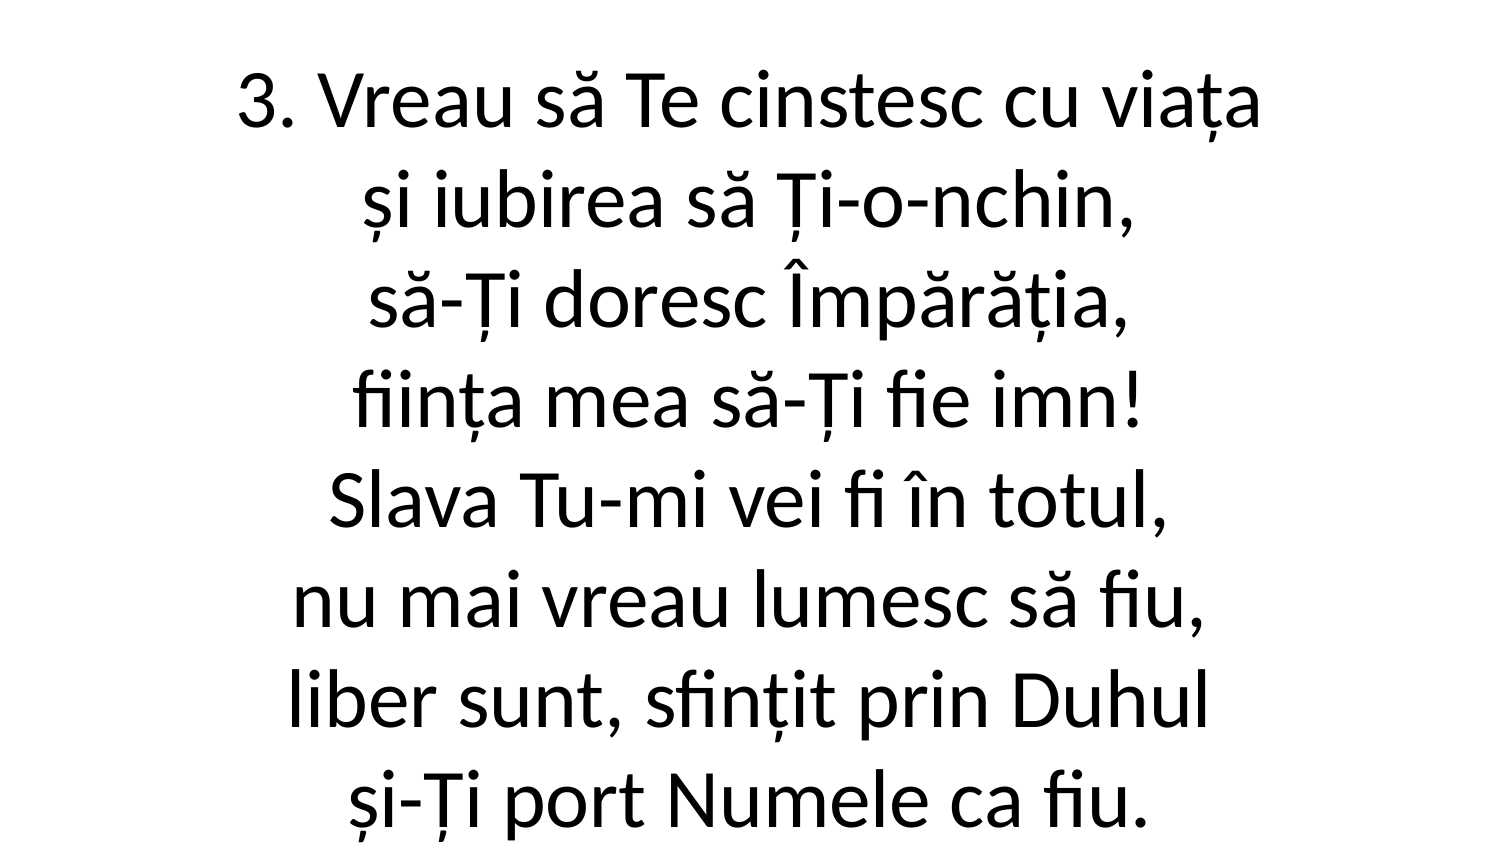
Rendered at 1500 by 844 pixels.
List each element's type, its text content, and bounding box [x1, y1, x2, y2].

text_box 3. Vreau să Te cinstesc cu viața și iubirea să Ți-o-nchin, să-Ți doresc Împărăția, ființa mea să-Ți fie imn! Slava Tu-mi vei fi în totul, nu mai vreau lumesc să fiu, liber sunt, sfințit prin Duhul și-Ți port Numele ca fiu. [220, 0, 1280, 844]
